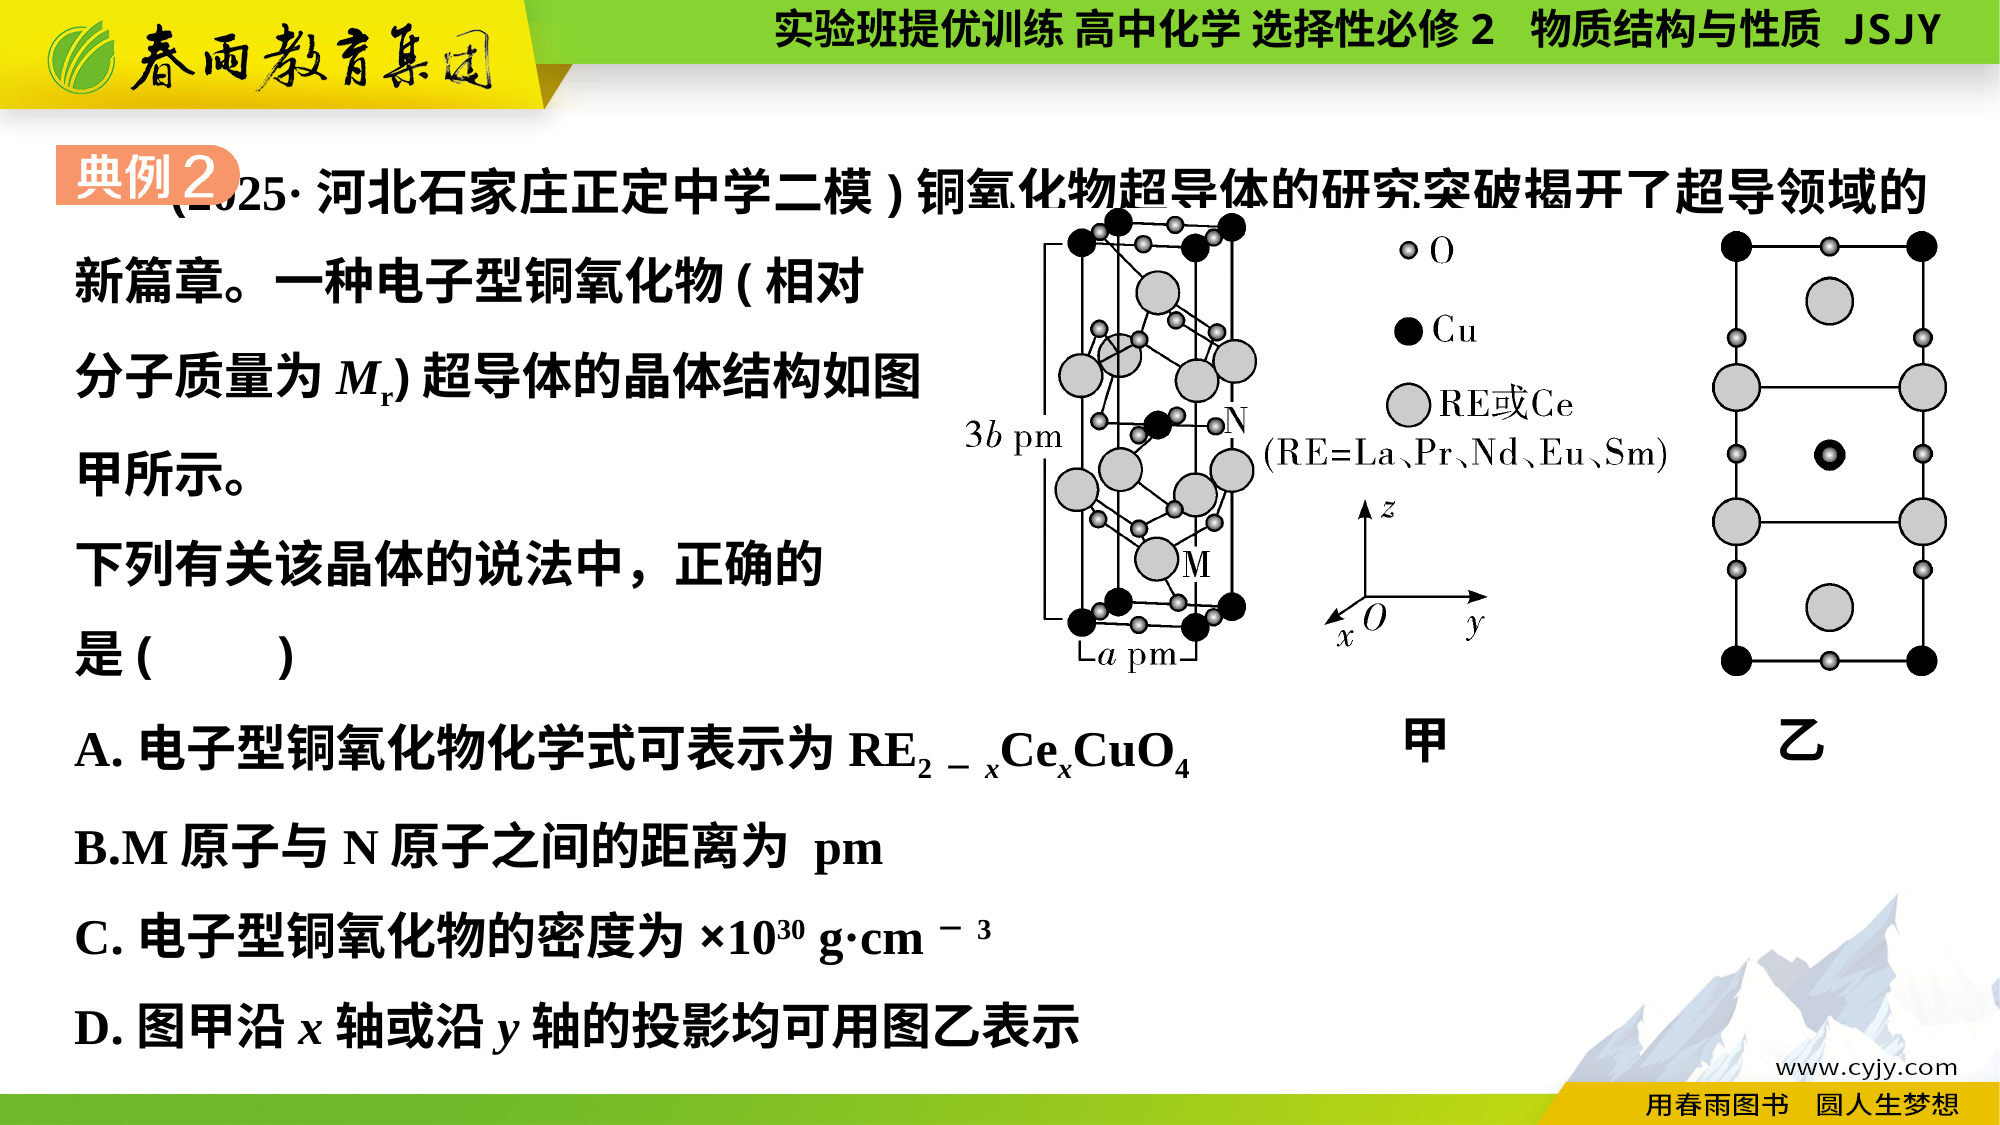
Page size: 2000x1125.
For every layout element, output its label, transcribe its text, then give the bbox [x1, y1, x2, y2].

picture [0, 0, 2000, 1125]
text_box 甲 乙 [1385, 671, 1842, 777]
